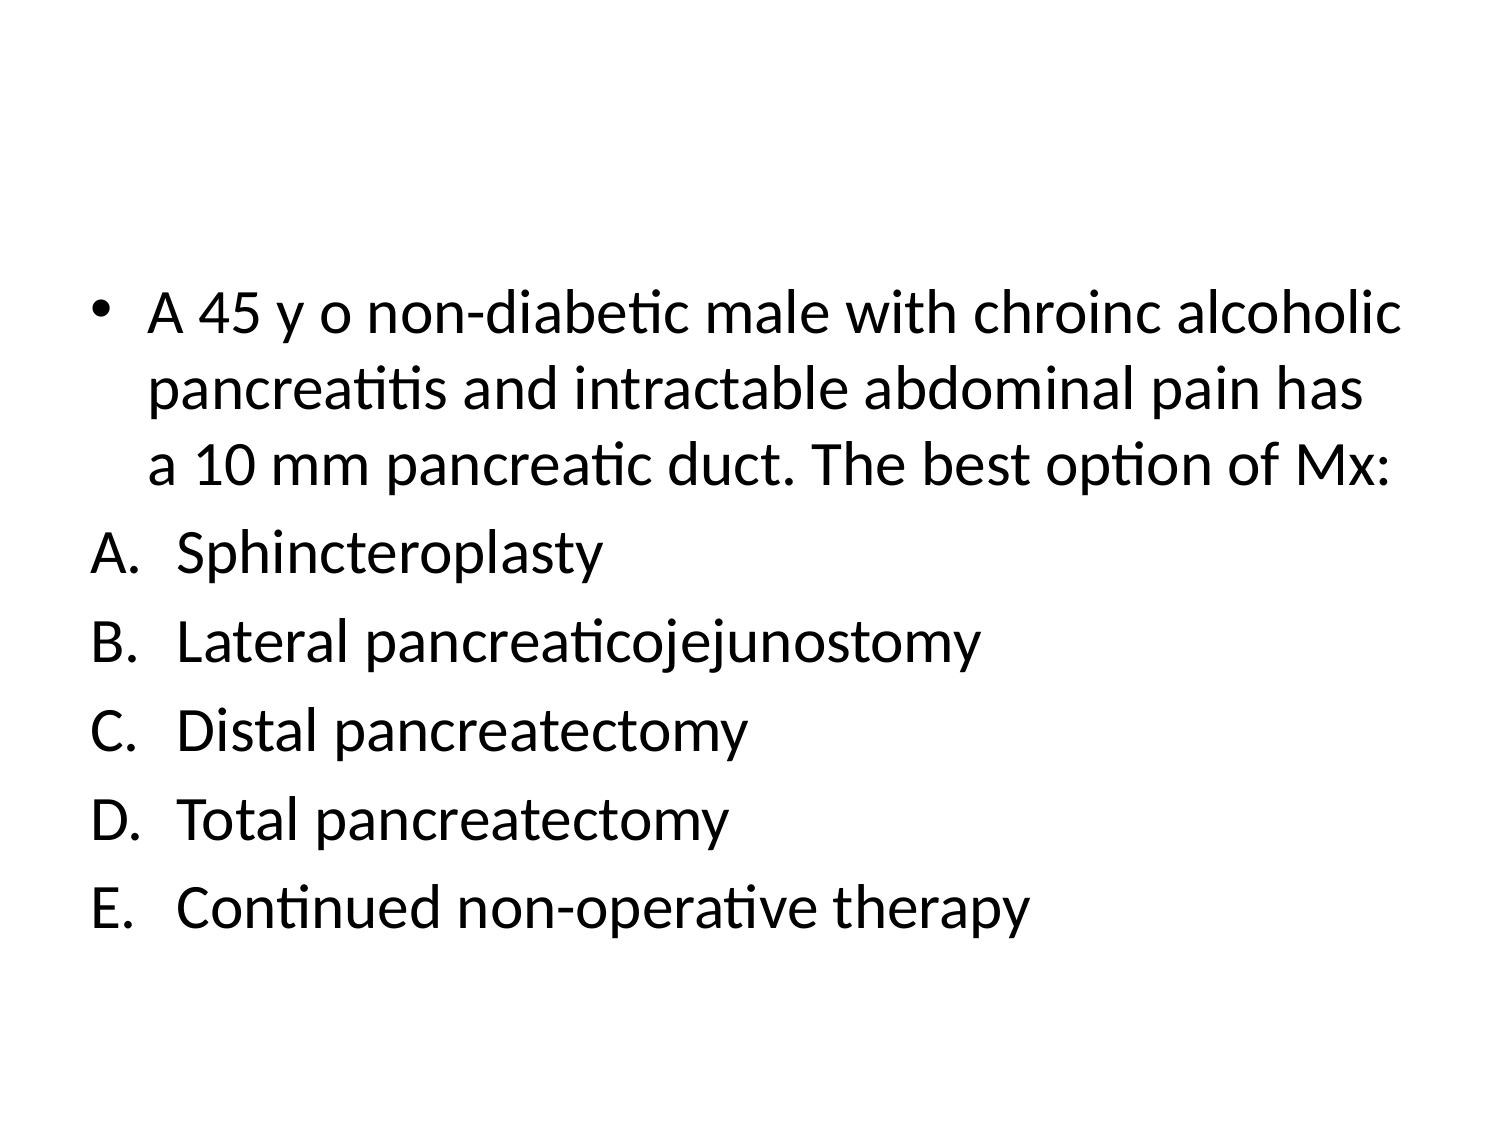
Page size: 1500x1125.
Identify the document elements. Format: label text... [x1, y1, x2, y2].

list A 45 y o non-diabetic male with chroinc alcoholic pancreatitis and intractable abdominal pain has a 10 mm pancreatic duct. The best option of Mx: Sphincteroplasty Lateral pancreaticojejunostomy Distal pancreatectomy Total pancreatectomy Continued non-operative therapy [75, 262, 1425, 1005]
